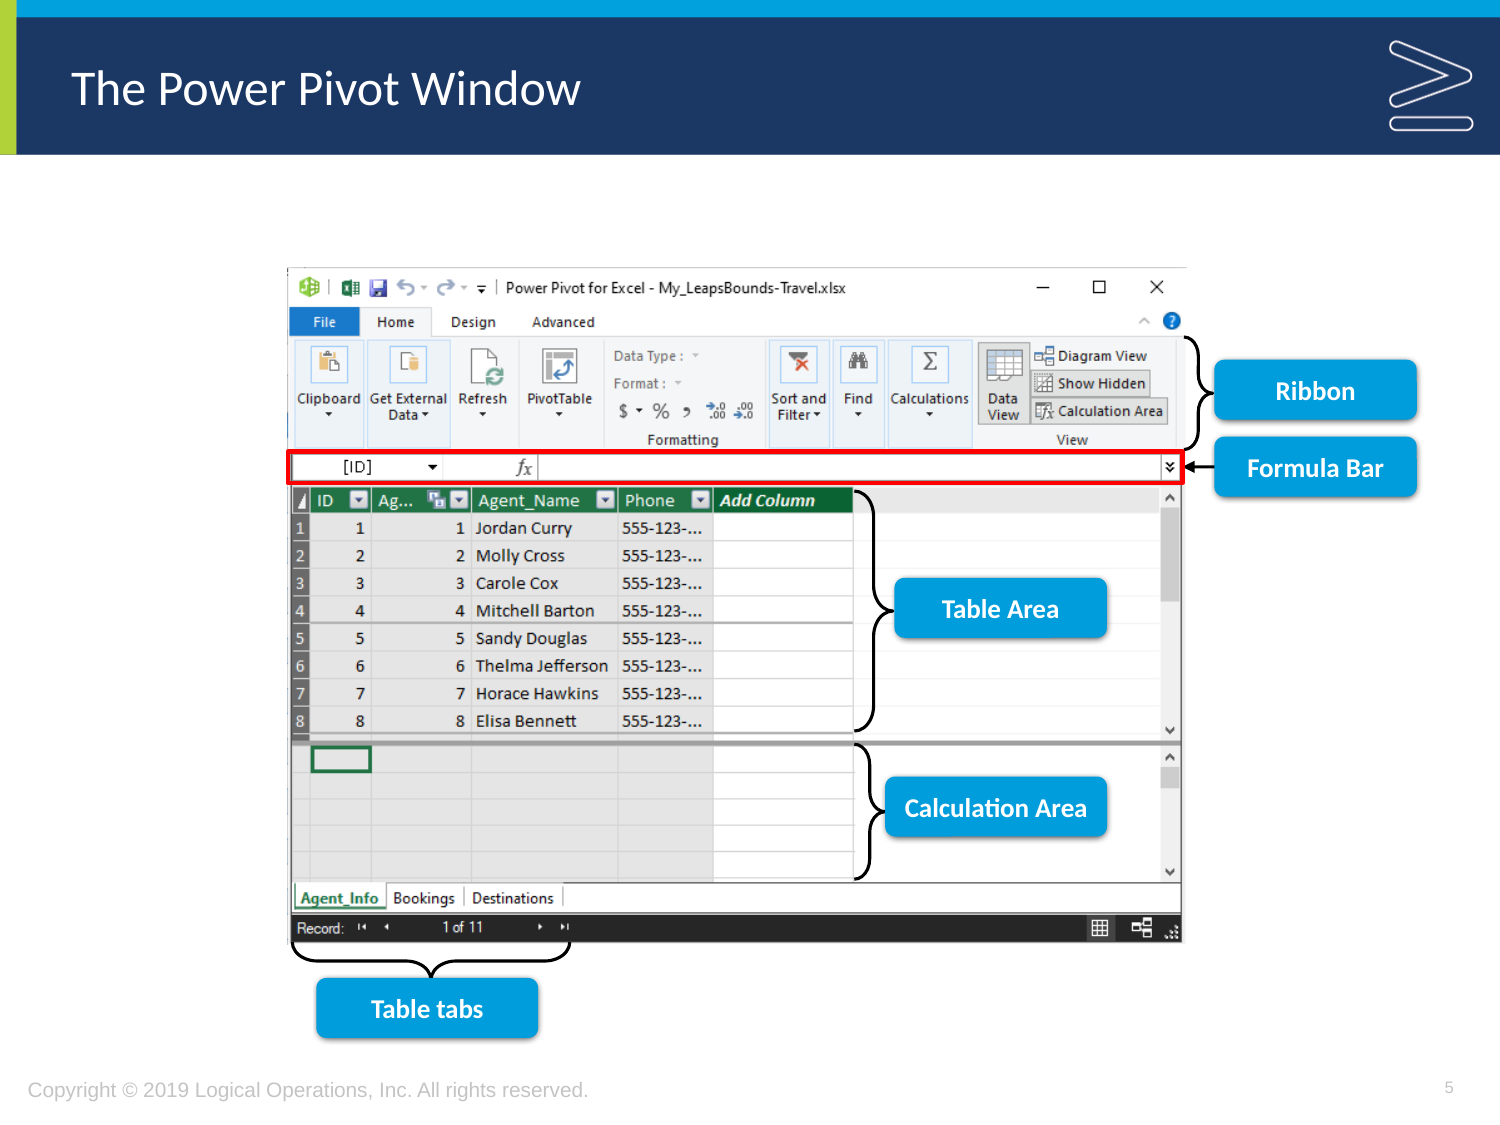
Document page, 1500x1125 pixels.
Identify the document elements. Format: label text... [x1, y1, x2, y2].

slide_number 5 [1118, 1057, 1469, 1118]
text_box [296, 953, 566, 973]
picture [0, 0, 56, 155]
title The Power Pivot Window [56, 16, 1350, 155]
picture [287, 267, 1187, 945]
picture [1350, 18, 1500, 155]
text_box Table tabs [314, 975, 541, 1041]
text_box [1191, 460, 1209, 474]
text_box Ribbon [1212, 357, 1419, 422]
text_box Formula Bar [1212, 434, 1419, 499]
text_box [1191, 339, 1209, 448]
